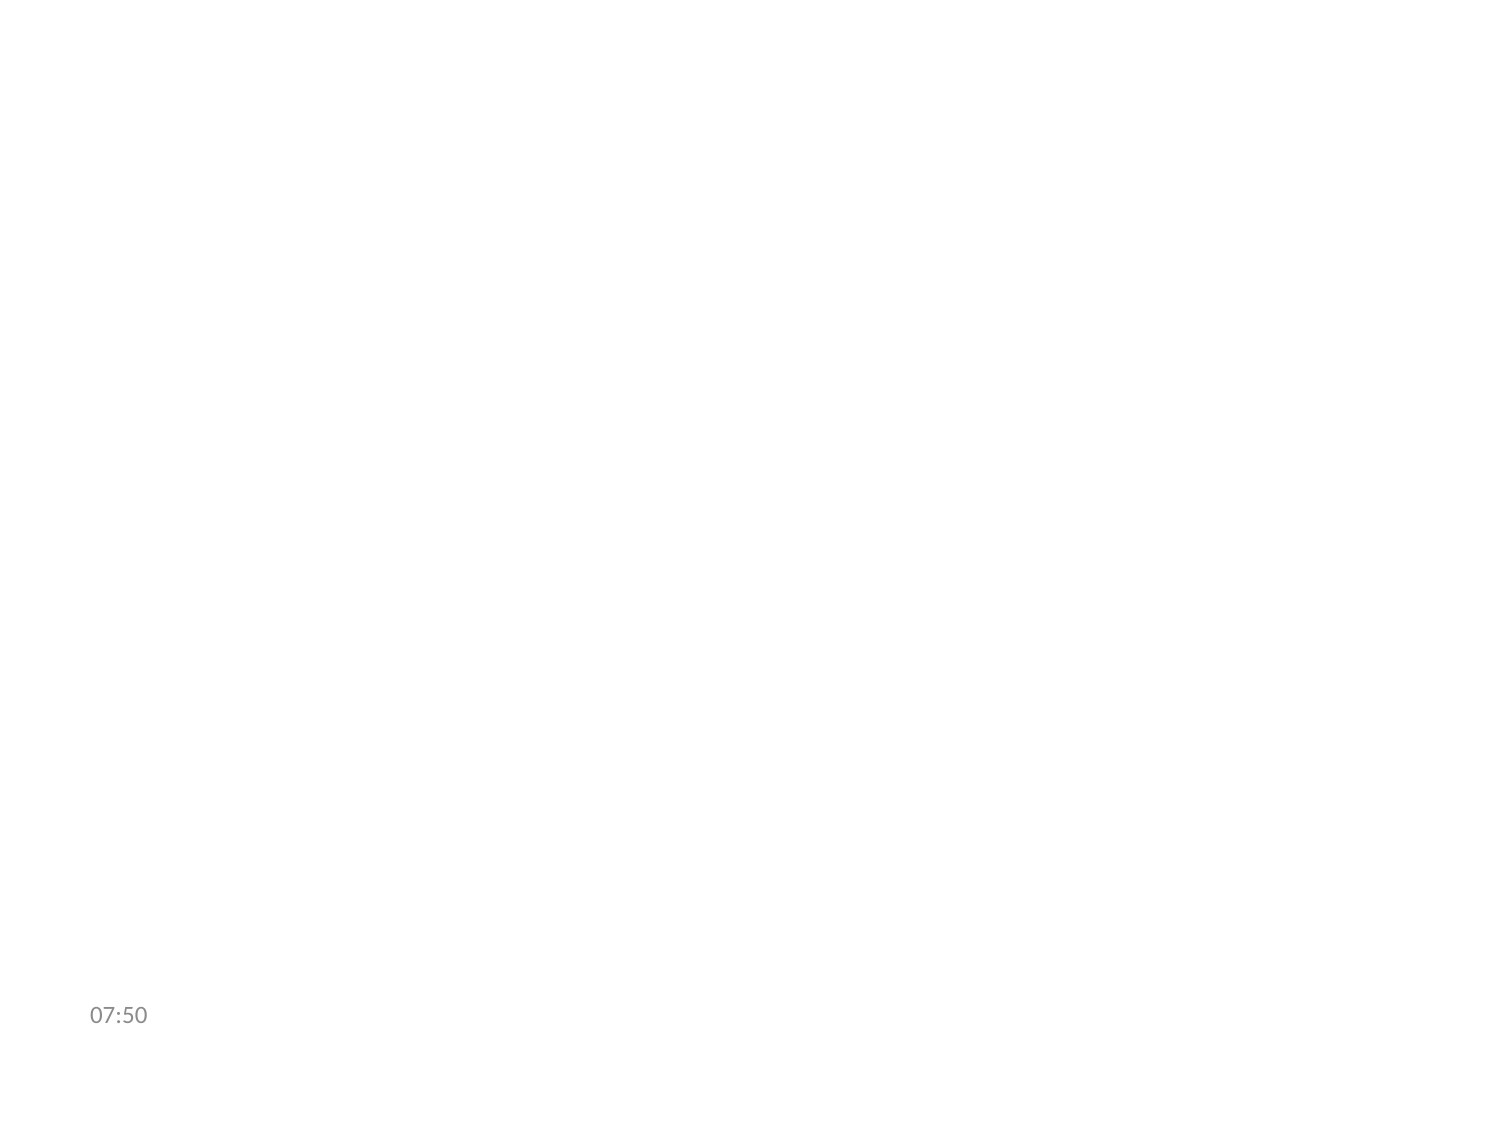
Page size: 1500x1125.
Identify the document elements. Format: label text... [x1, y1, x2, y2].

text_box 15:35 [75, 983, 425, 1044]
